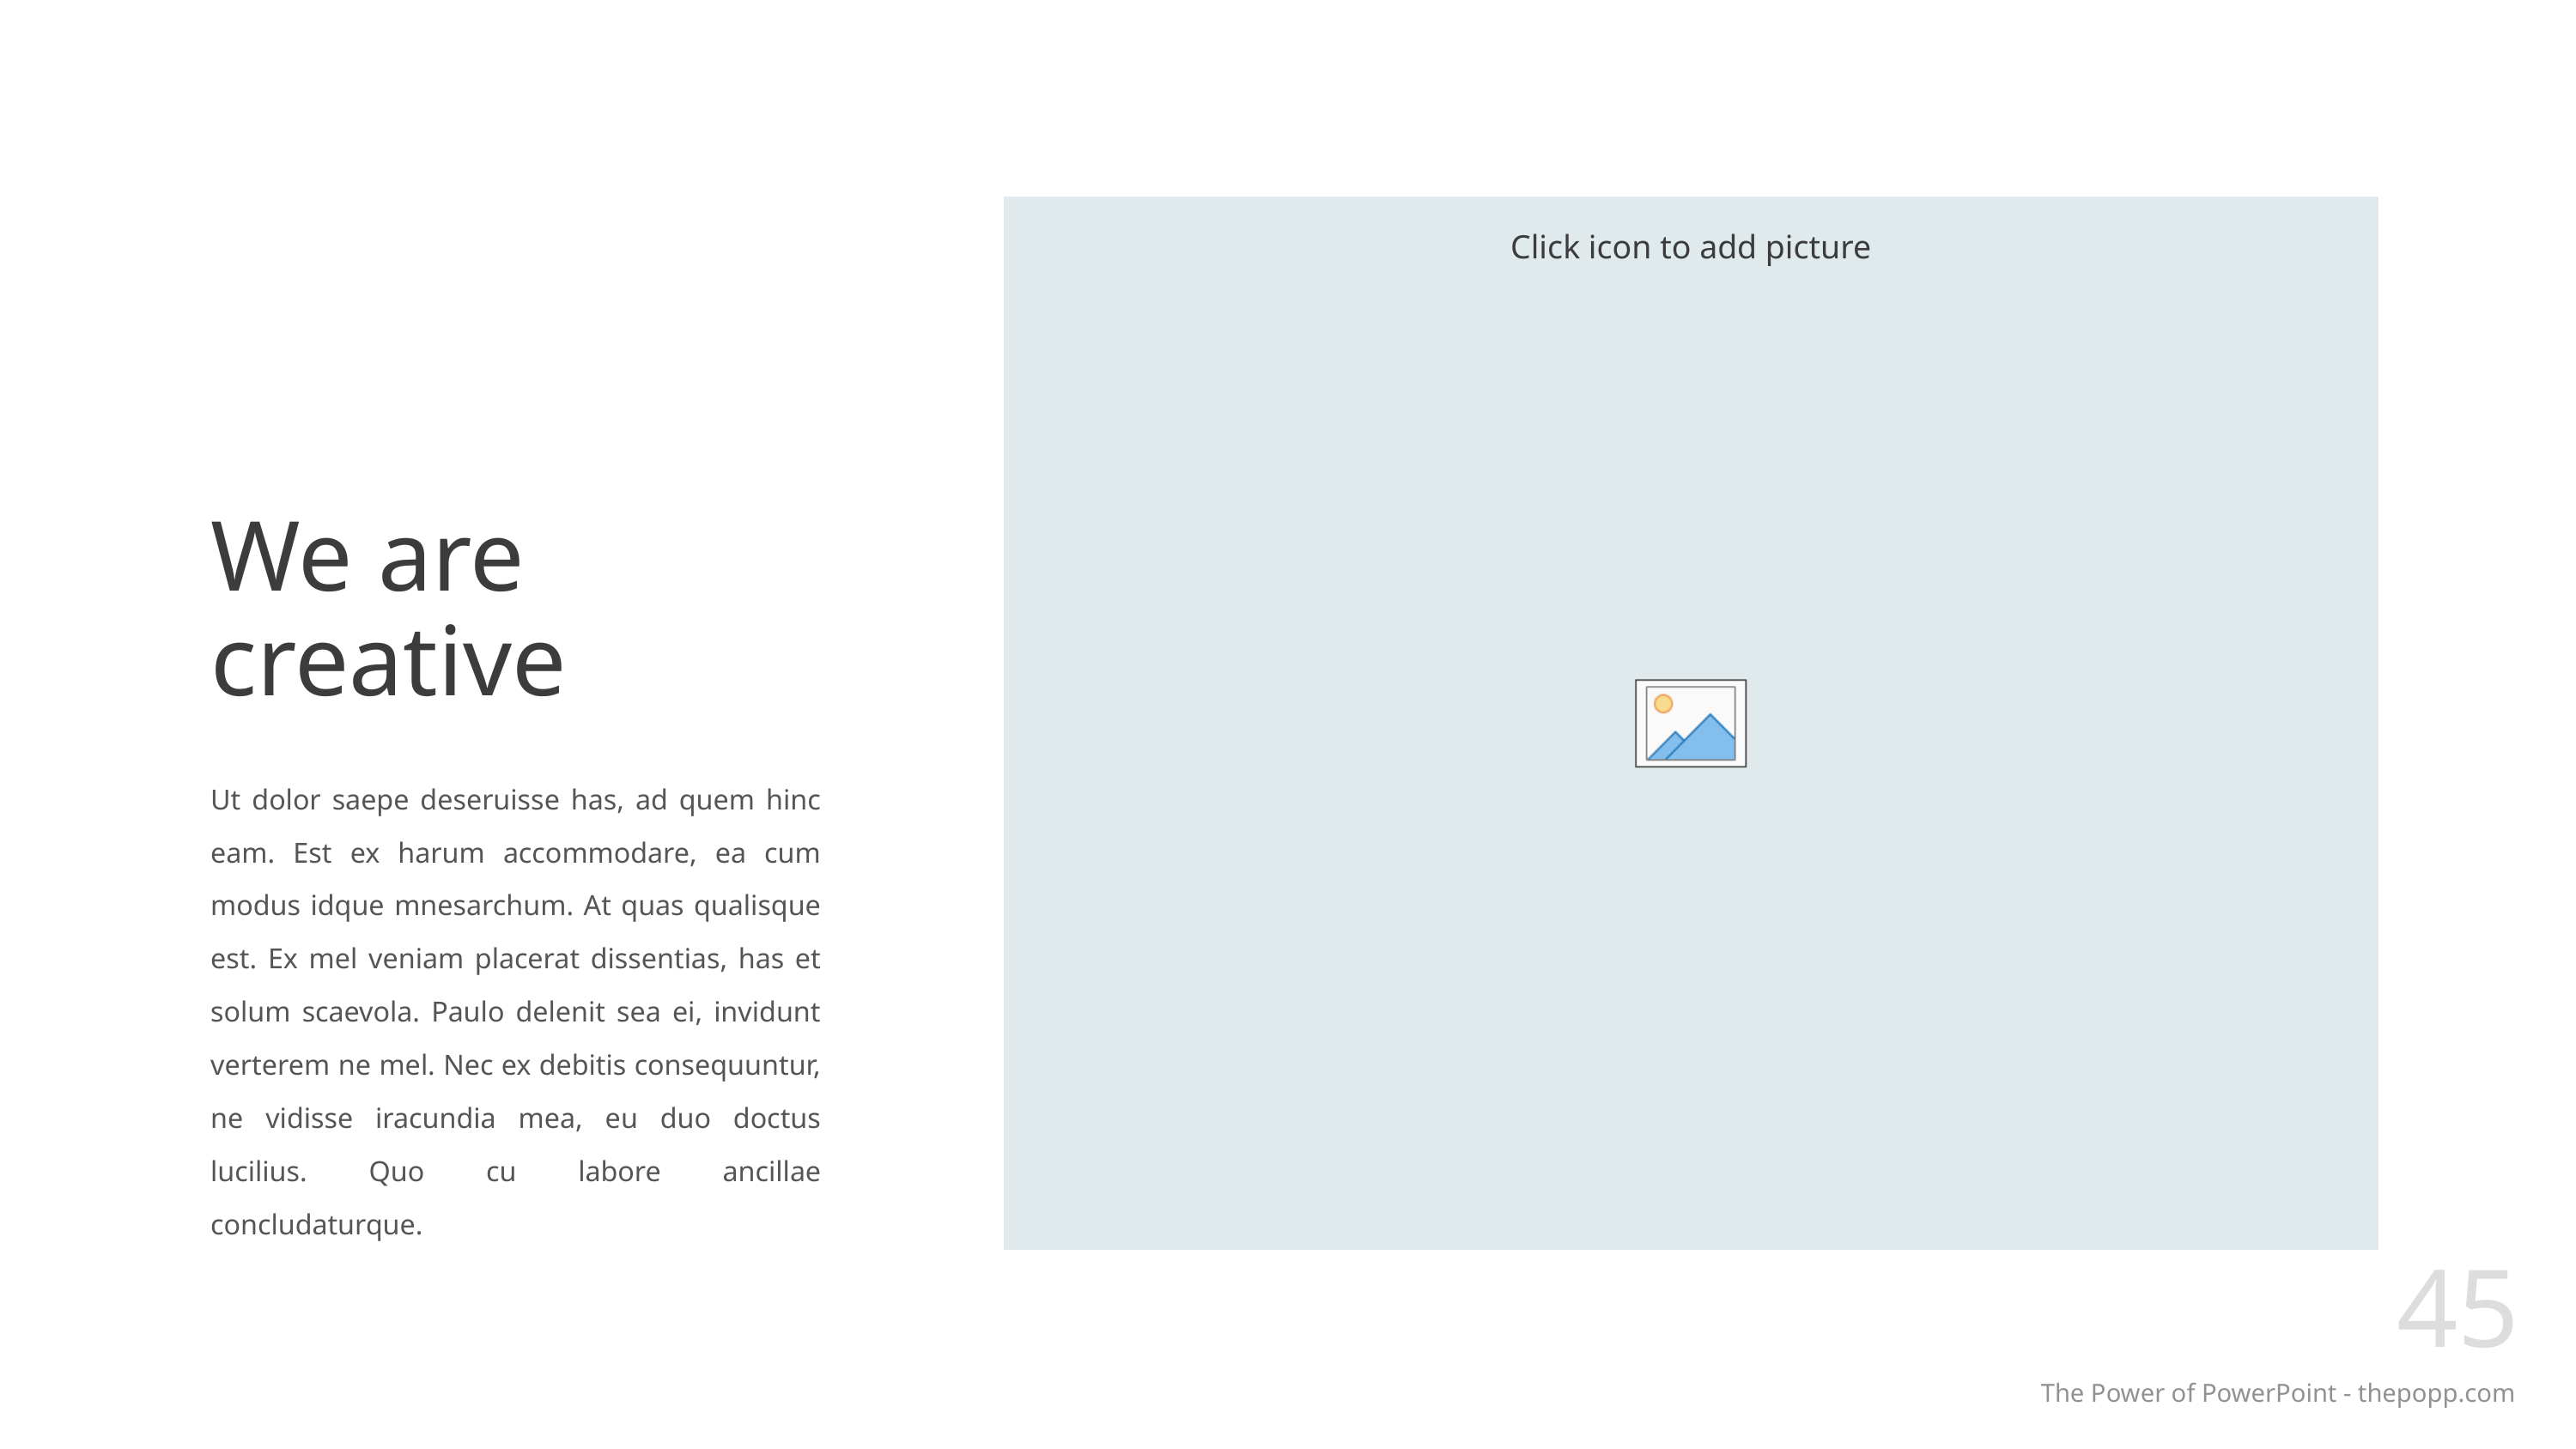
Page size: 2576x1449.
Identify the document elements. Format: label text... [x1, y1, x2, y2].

footer The Power of PowerPoint - thepopp.com [1573, 1354, 2529, 1432]
picture [1004, 197, 2379, 1251]
title We are creative [197, 298, 835, 724]
slide_number 45 [2150, 1250, 2532, 1393]
list Ut dolor saepe deseruisse has, ad quem hinc eam. Est ex harum accommodare, ea cum modus idque mnesarchum. At quas qualisque est. Ex mel veniam placerat dissentias, has et solum scaevola. Paulo delenit sea ei, invidunt verterem ne mel. Nec ex debitis consequuntur, ne vidisse iracundia mea, eu duo doctus lucilius. Quo cu labore ancillae concludaturque. [197, 755, 835, 1251]
